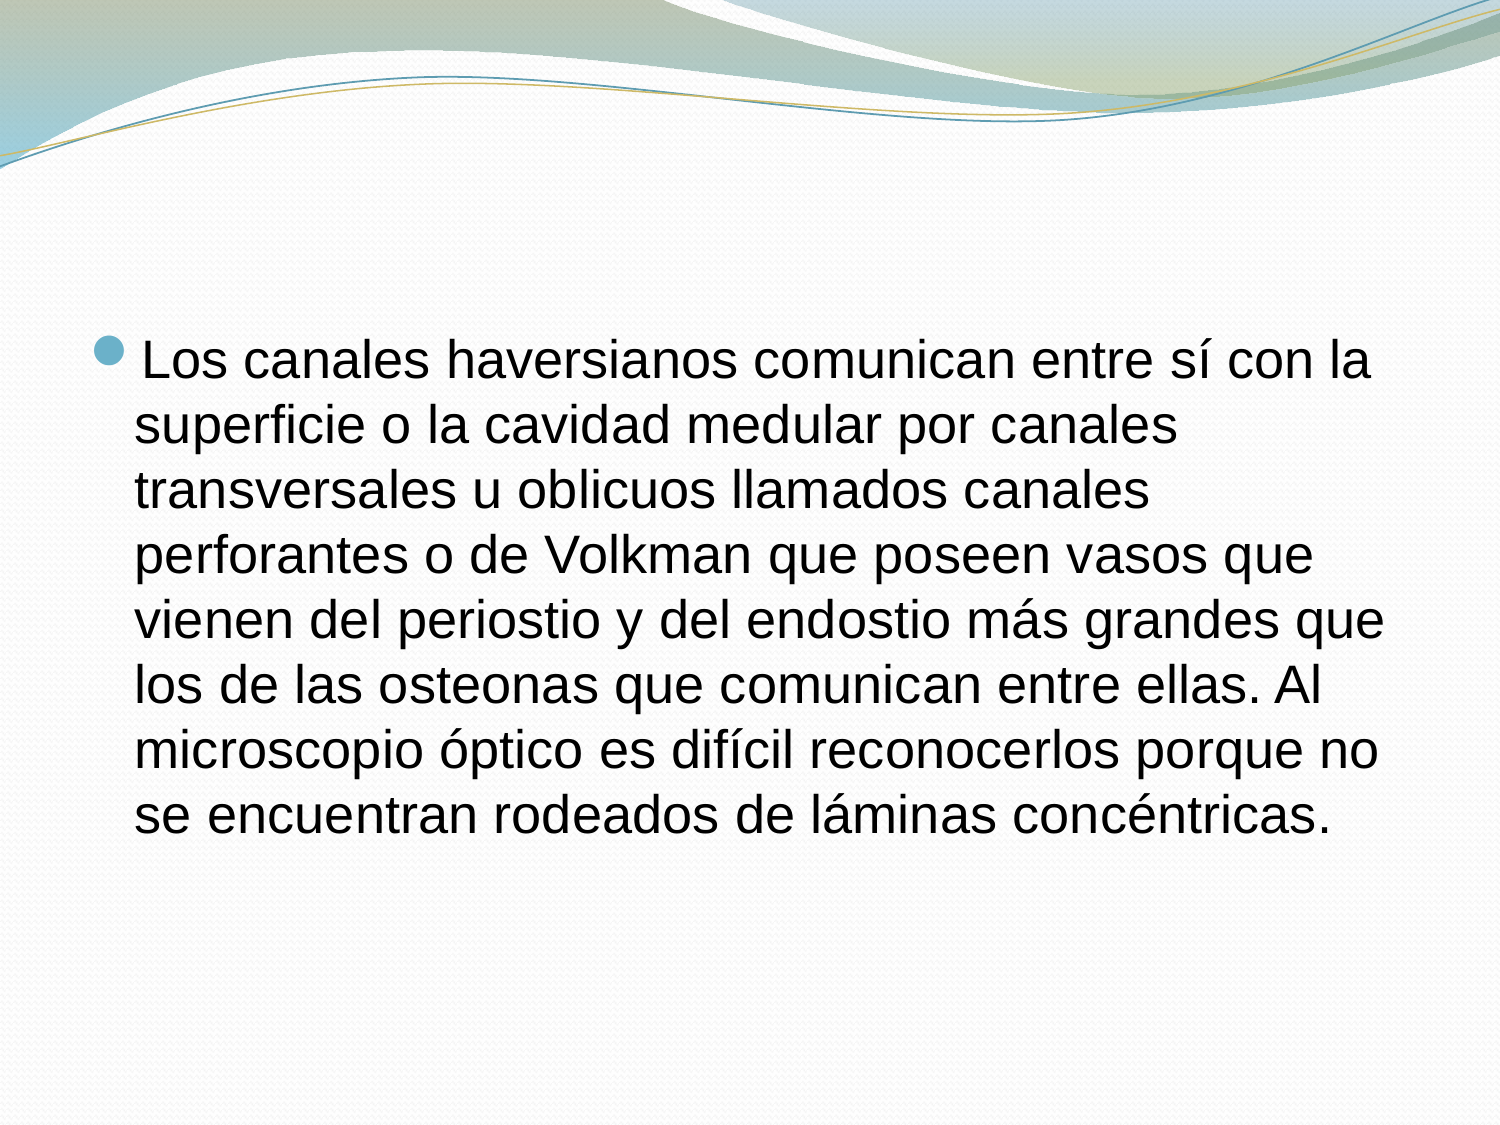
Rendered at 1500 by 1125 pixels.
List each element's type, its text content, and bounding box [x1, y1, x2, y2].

list Los canales haversianos comunican entre sí con la superficie o la cavidad medular por canales transversales u oblicuos llamados canales perforantes o de Volkman que poseen vasos que vienen del periostio y del endostio más grandes que los de las osteonas que comunican entre ellas. Al microscopio óptico es difícil reconocerlos porque no se encuentran rodeados de láminas concéntricas. [75, 317, 1425, 1038]
